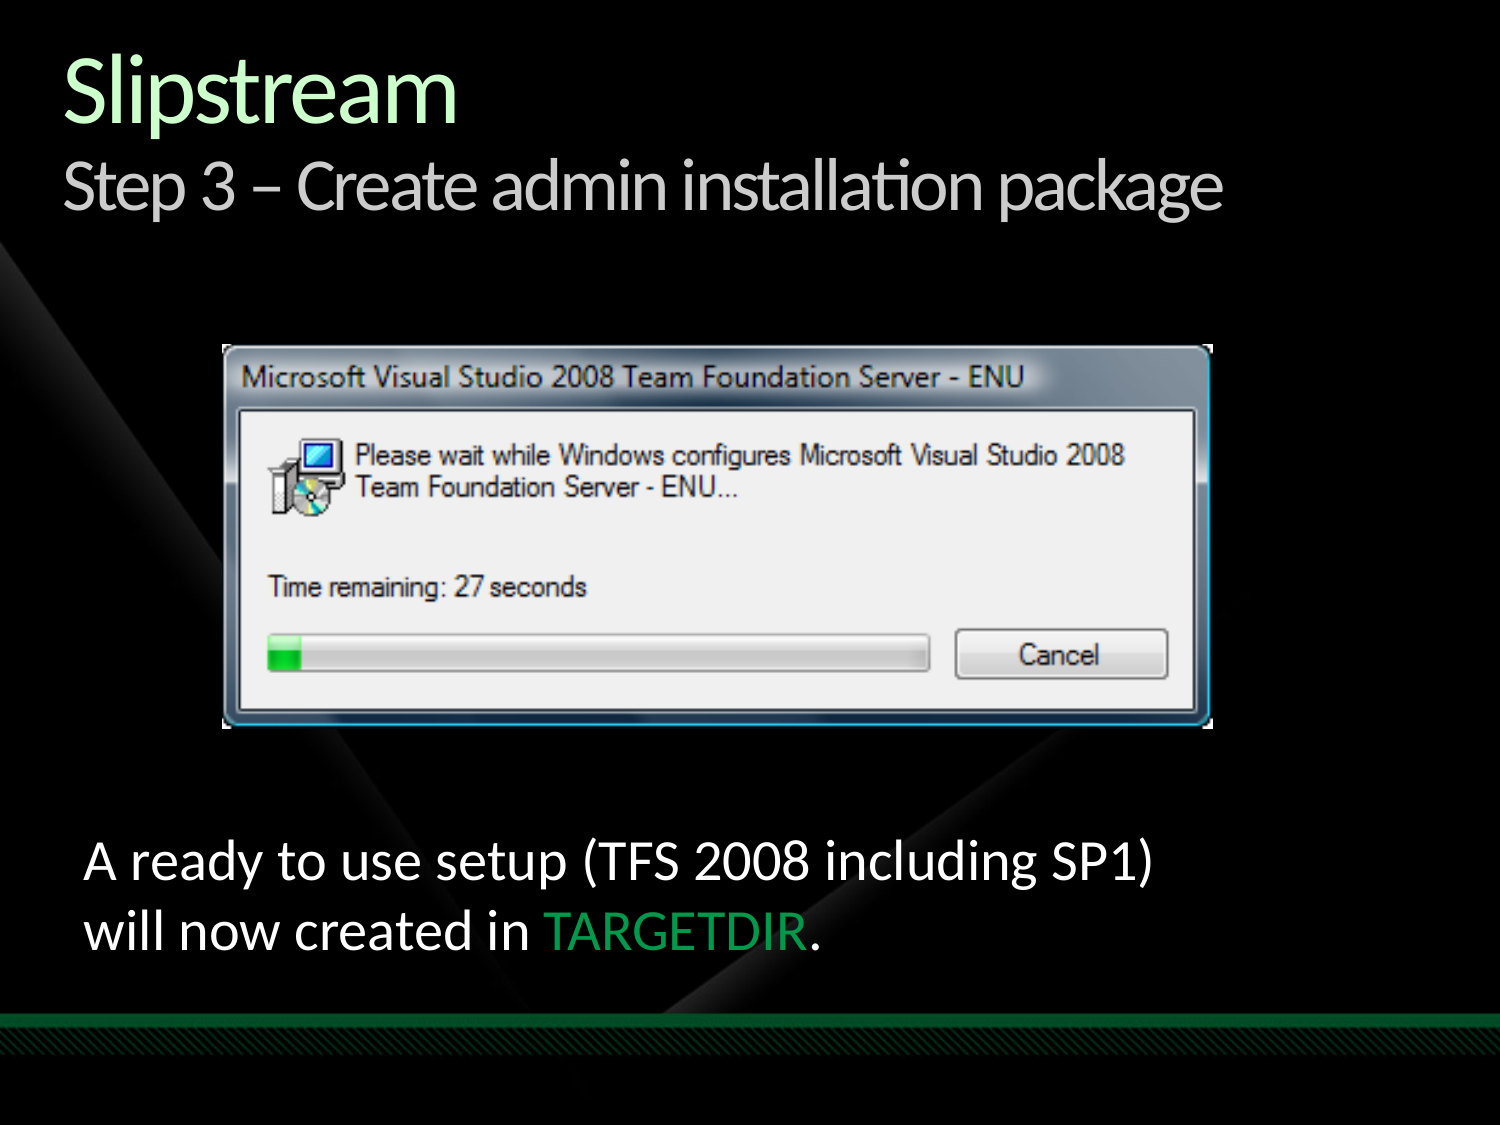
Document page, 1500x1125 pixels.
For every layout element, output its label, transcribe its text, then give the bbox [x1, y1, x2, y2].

text_box A ready to use setup (TFS 2008 including SP1) will now created in TARGETDIR. [69, 814, 1171, 970]
picture [0, 0, 1500, 1125]
title Slipstream Step 3 – Create admin installation package [62, 37, 1438, 229]
